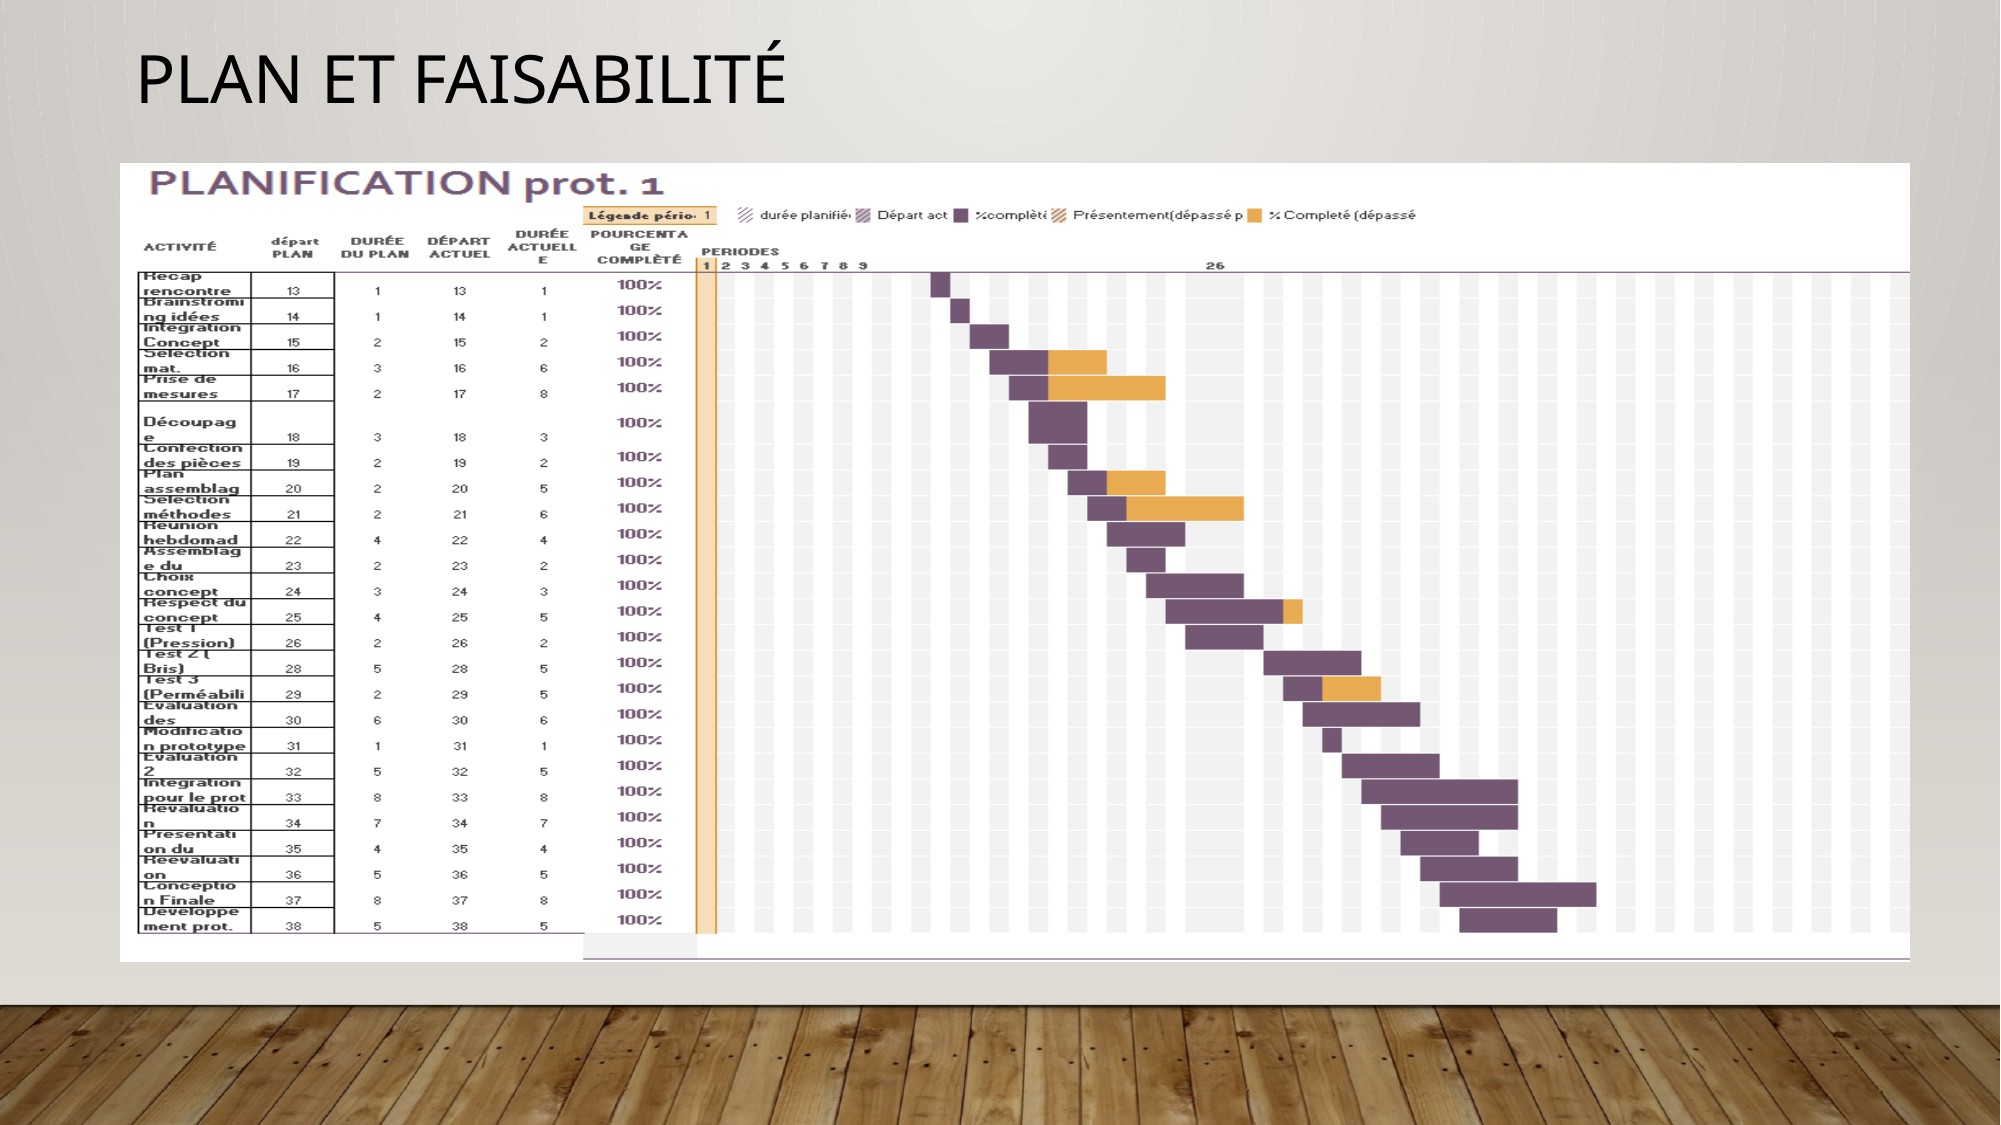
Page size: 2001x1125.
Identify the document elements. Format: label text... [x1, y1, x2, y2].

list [120, 163, 1910, 962]
title Plan et faisabilité [120, 38, 1696, 163]
picture [0, 1005, 2000, 1125]
